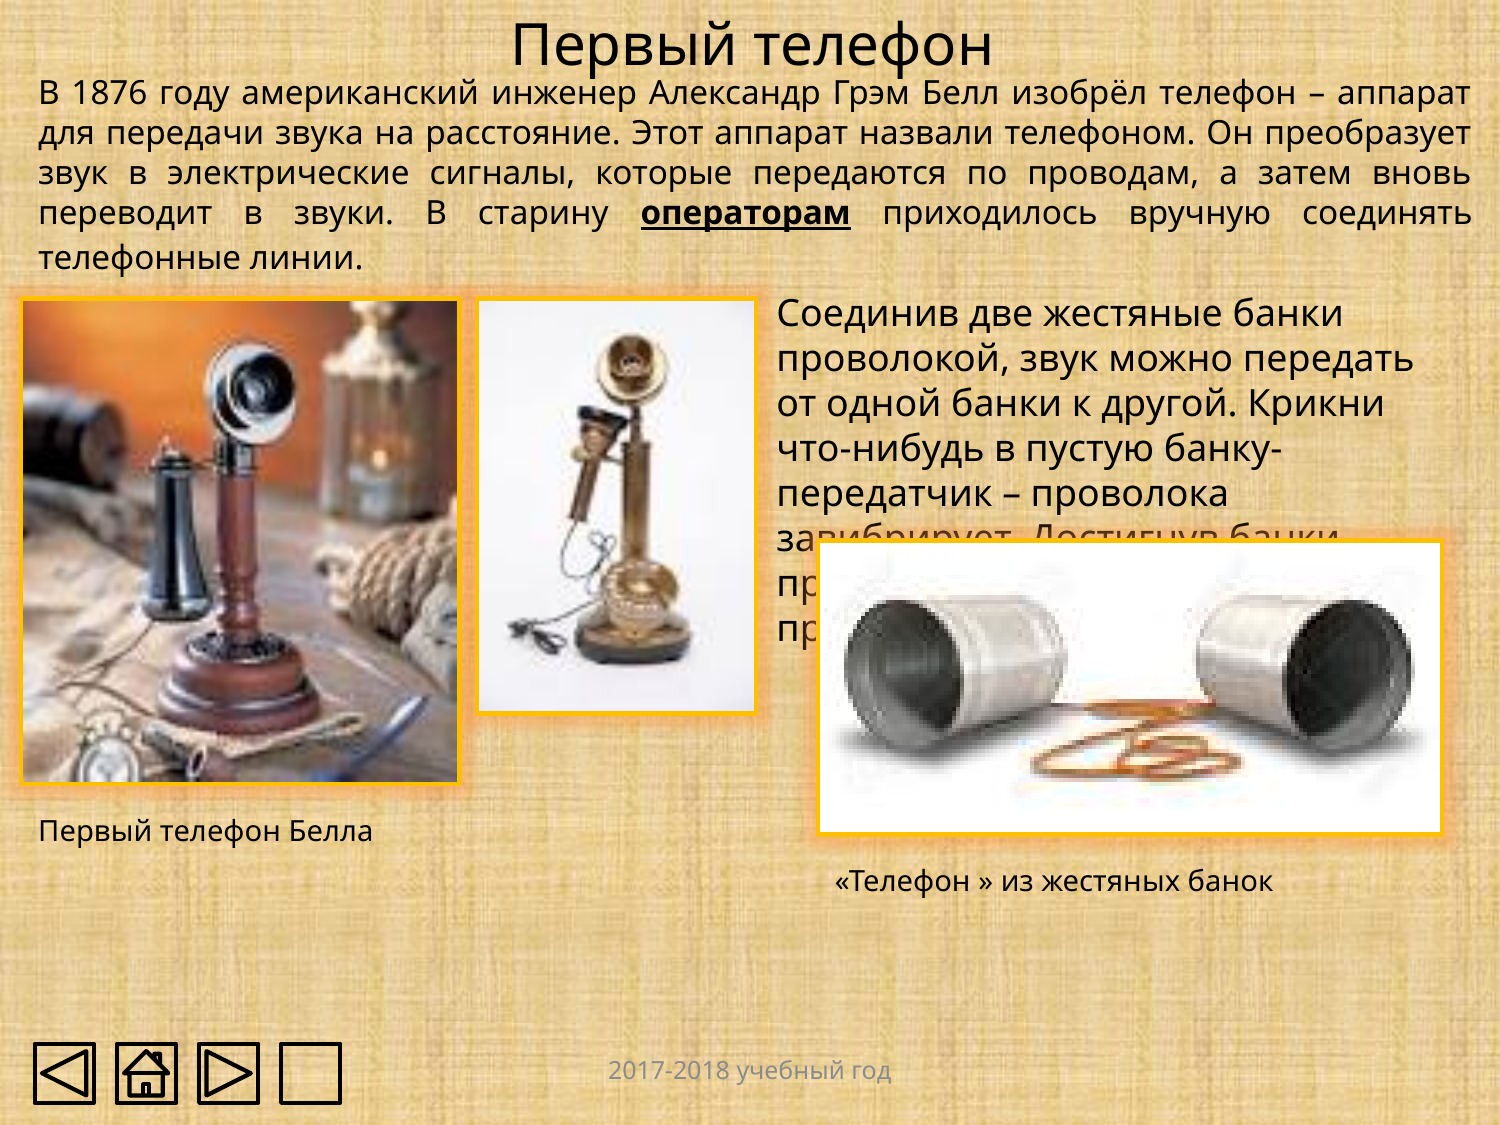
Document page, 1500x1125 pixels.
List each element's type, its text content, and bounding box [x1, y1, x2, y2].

title Первый телефон [75, 0, 1430, 64]
picture [0, 0, 1500, 1125]
picture [820, 542, 1440, 833]
text_box Соединив две жестяные банки проволокой, звук можно передать от одной банки к другой. Крикни что-нибудь в пустую банку-передатчик – проволока завибрирует. Достигнув банки-приёмника, вибрация вновь превратится в звук. [772, 281, 1477, 656]
footer 2017-2018 учебный год [550, 1041, 950, 1102]
text_box «Телефон » из жестяных банок [820, 855, 1430, 906]
text_box Первый телефон Белла [23, 804, 528, 855]
picture [23, 300, 458, 782]
text_box В 1876 году американский инженер Александр Грэм Белл изобрёл телефон – аппарат для передачи звука на расстояние. Этот аппарат назвали телефоном. Он преобразует звук в электрические сигналы, которые передаются по проводам, а затем вновь переводит в звуки. В старину операторам приходилось вручную соединять телефонные линии. [23, 64, 1489, 284]
picture [478, 300, 754, 712]
